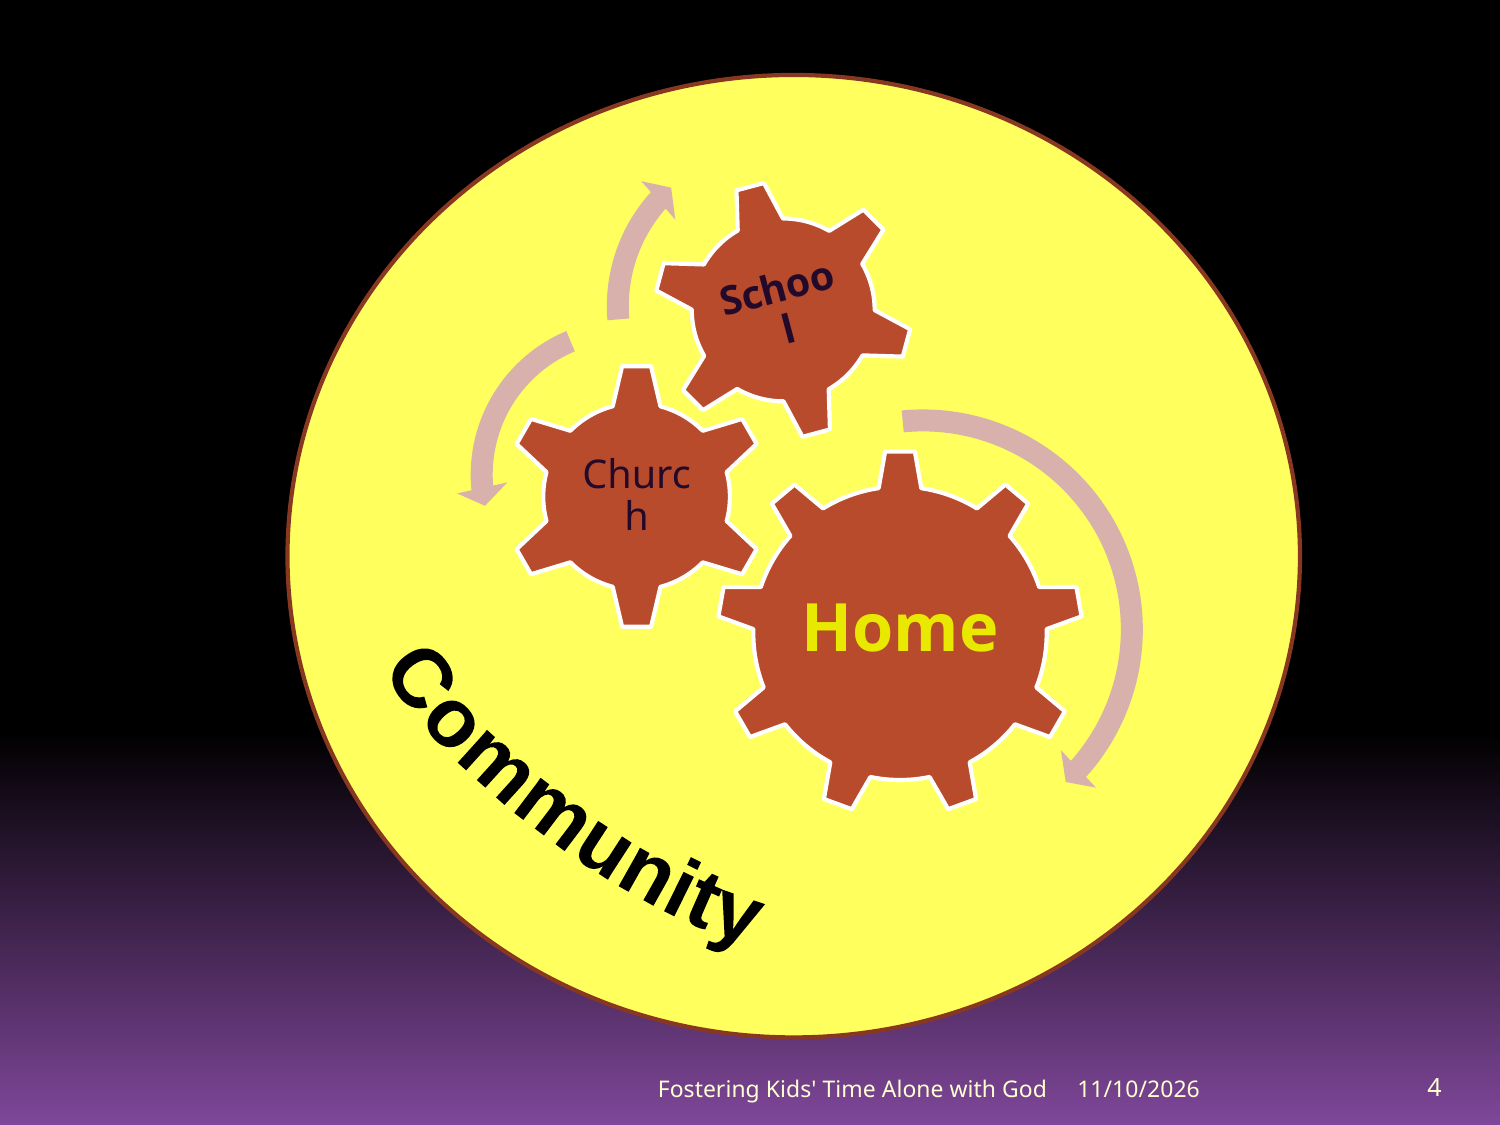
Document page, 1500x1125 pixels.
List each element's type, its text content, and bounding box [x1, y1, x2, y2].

text_box [540, 72, 1047, 137]
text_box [249, 149, 1251, 817]
footer Fostering Kids' Time Alone with God [150, 1053, 1063, 1114]
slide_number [1063, 1053, 1412, 1114]
text_box [367, 819, 1221, 1040]
text_box [1255, 352, 1303, 760]
slide_number 4 [1412, 1053, 1488, 1114]
